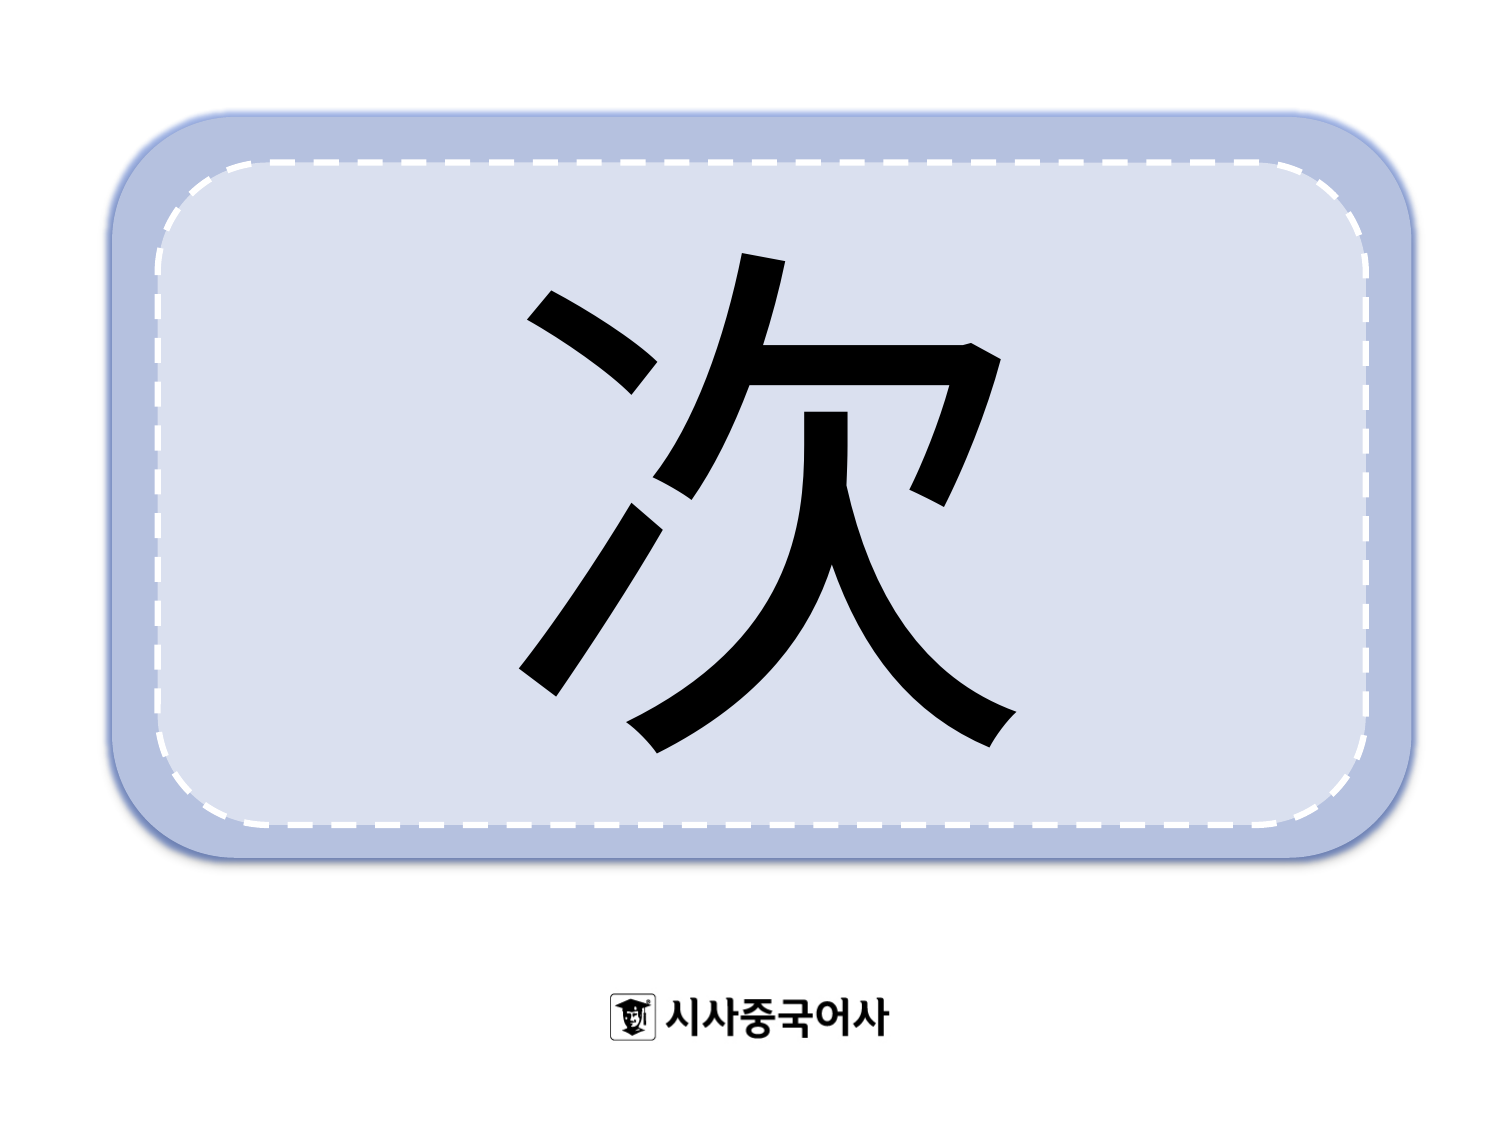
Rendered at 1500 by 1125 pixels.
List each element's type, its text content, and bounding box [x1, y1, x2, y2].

text_box 次 [162, 160, 1371, 824]
picture [602, 987, 898, 1047]
